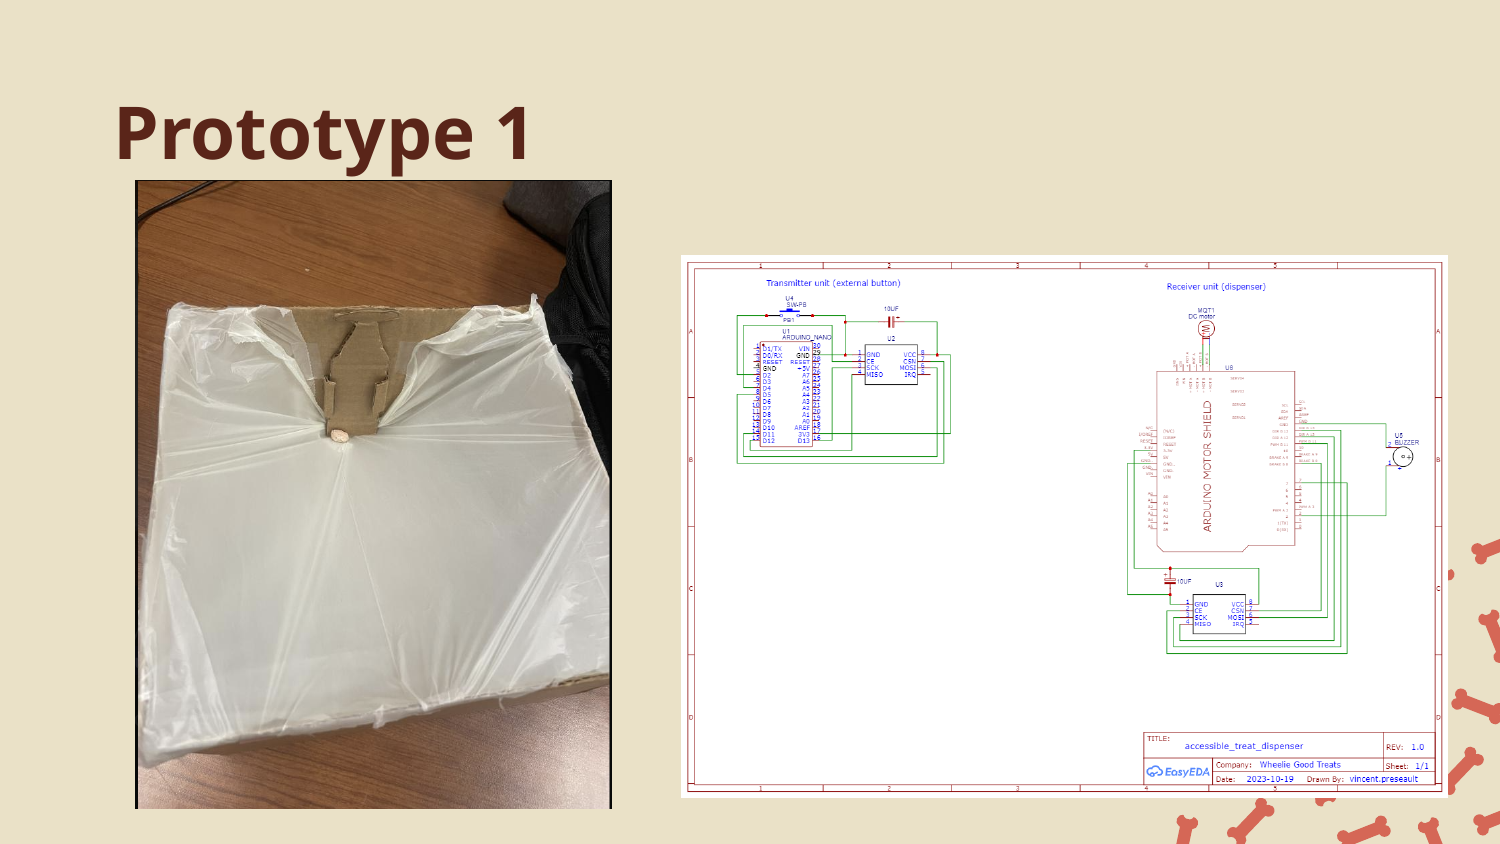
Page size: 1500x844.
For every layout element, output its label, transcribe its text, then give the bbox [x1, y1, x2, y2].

title Prototype 1 [98, 71, 1402, 166]
picture [681, 255, 1449, 799]
picture [135, 180, 612, 809]
